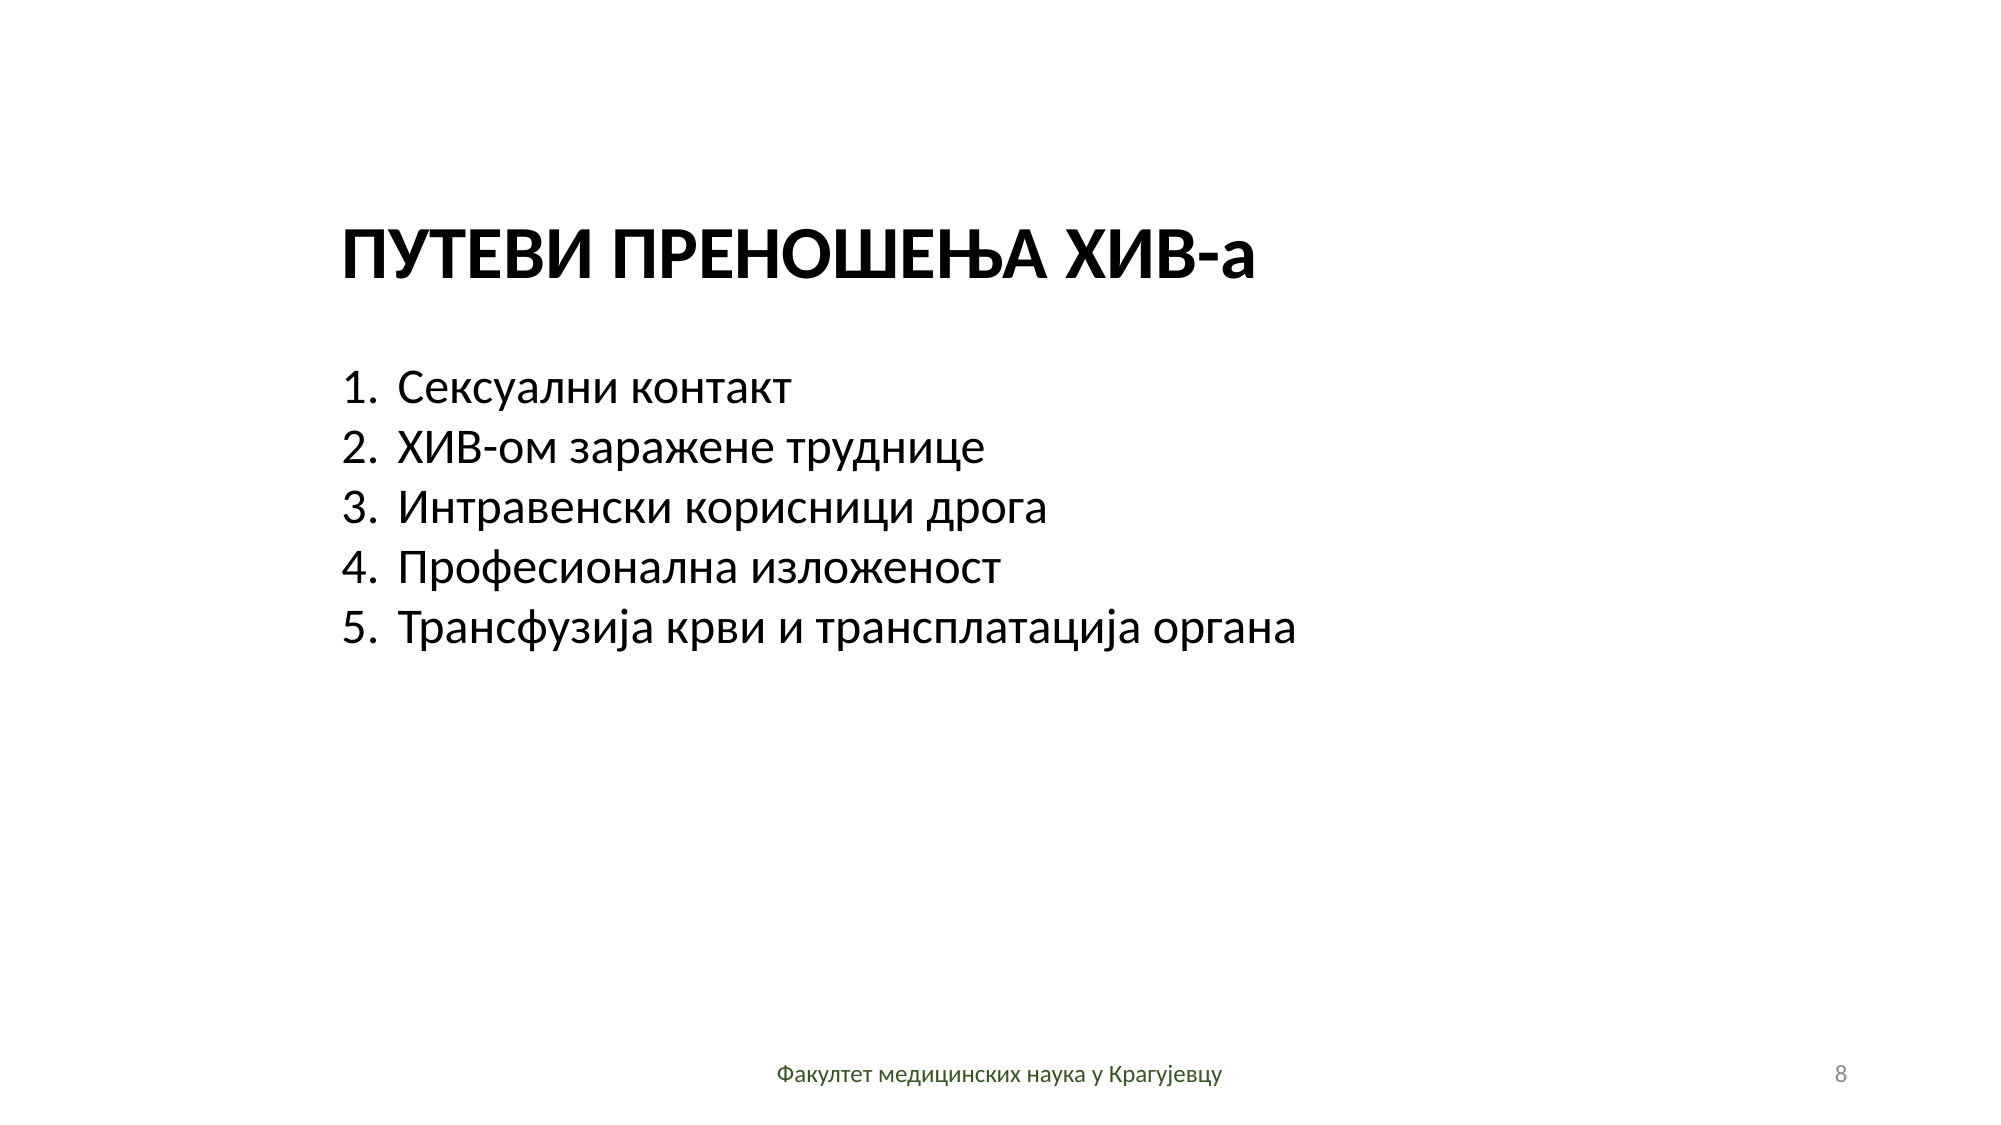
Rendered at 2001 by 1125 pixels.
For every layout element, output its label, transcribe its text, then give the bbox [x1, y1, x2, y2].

footer Факултет медицинских наука у Крагујевцу [662, 1042, 1338, 1103]
text_box ПУТЕВИ ПРЕНОШЕЊА ХИВ-а Сексуални контакт ХИВ-ом заражене труднице Интравенски корисници дрога Професионална изложеност Трансфузија крви и трансплатација органа [326, 196, 1426, 661]
slide_number 8 [1412, 1042, 1863, 1103]
